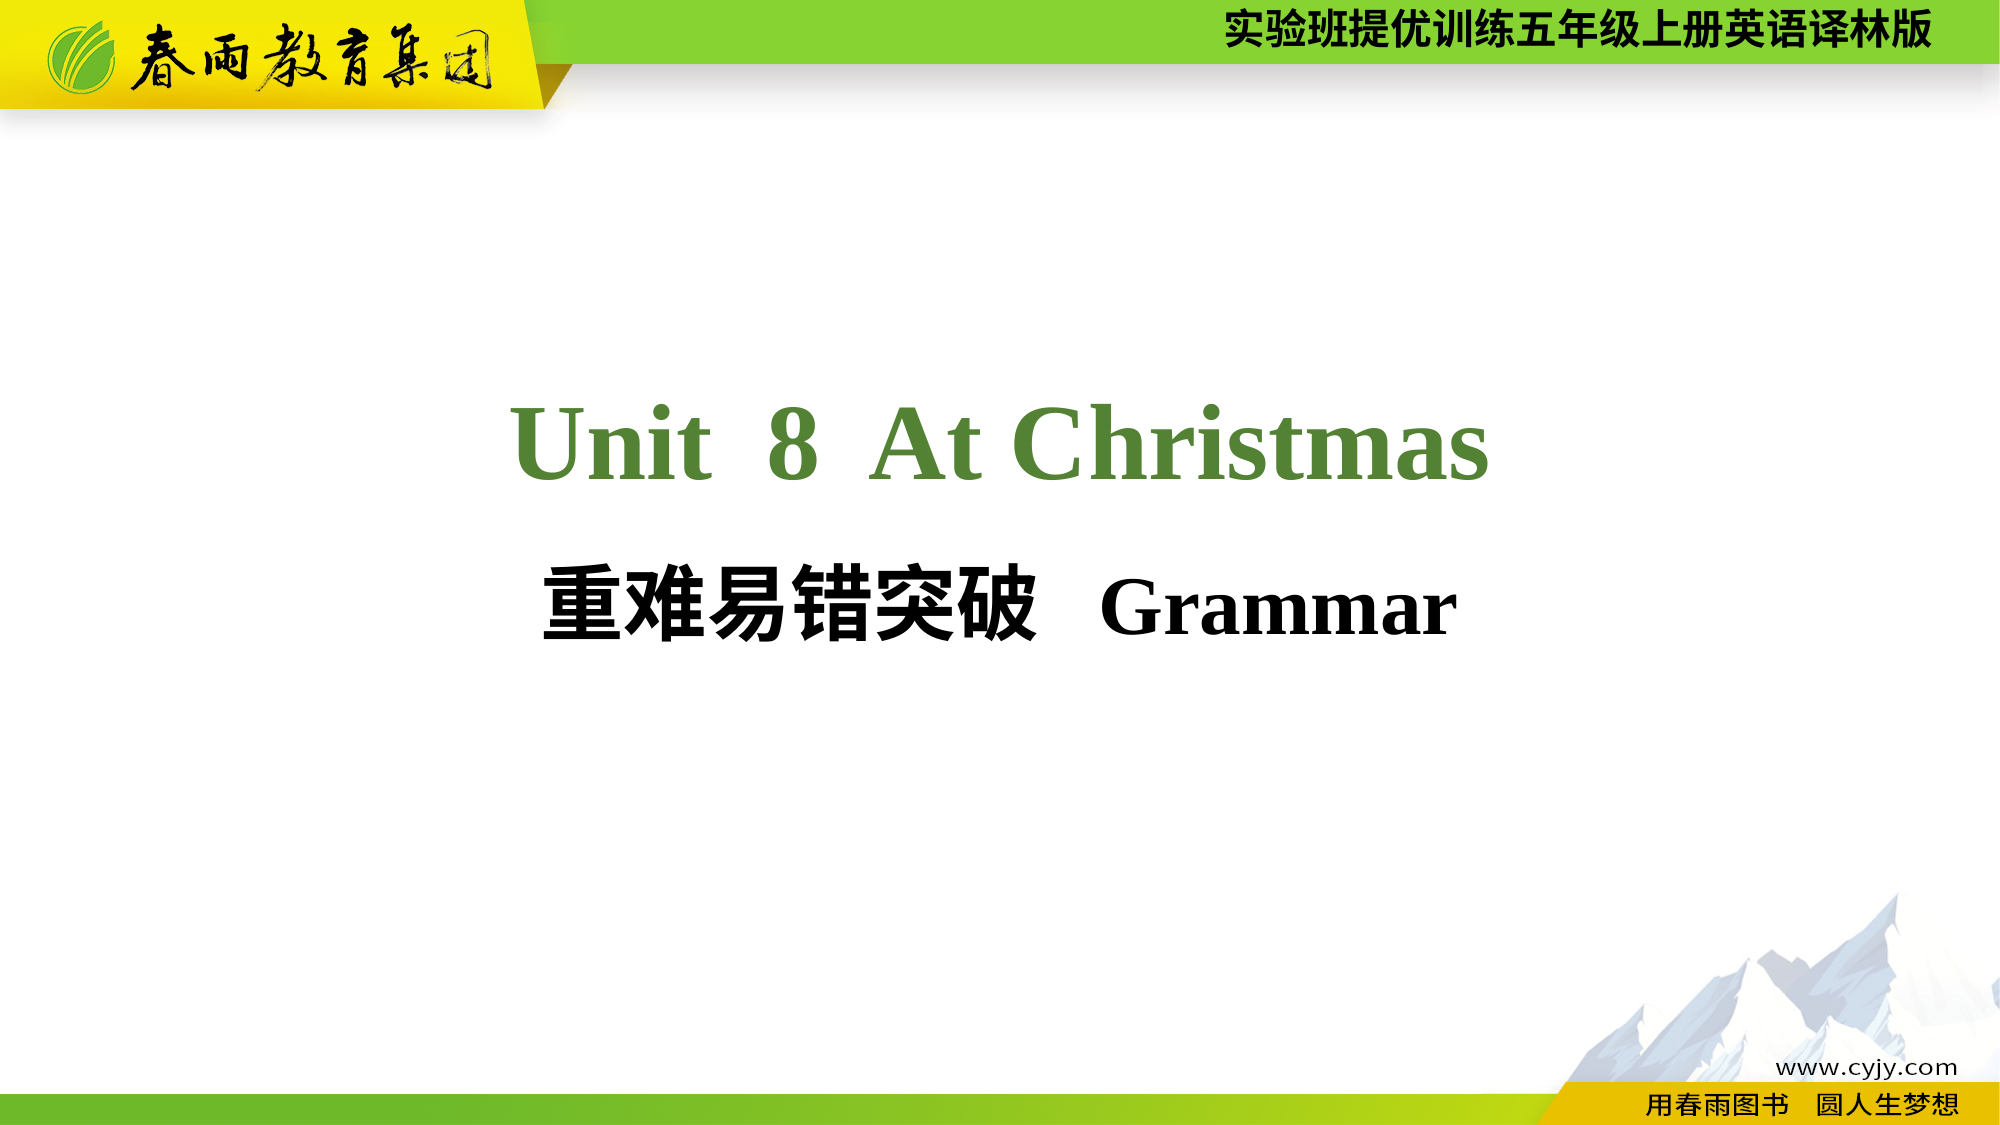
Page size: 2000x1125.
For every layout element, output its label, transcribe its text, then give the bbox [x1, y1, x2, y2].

picture [0, 0, 2000, 298]
picture [0, 659, 2000, 1125]
text_box Unit 8 At Christmas 重难易错突破 Grammar [0, 298, 2000, 659]
